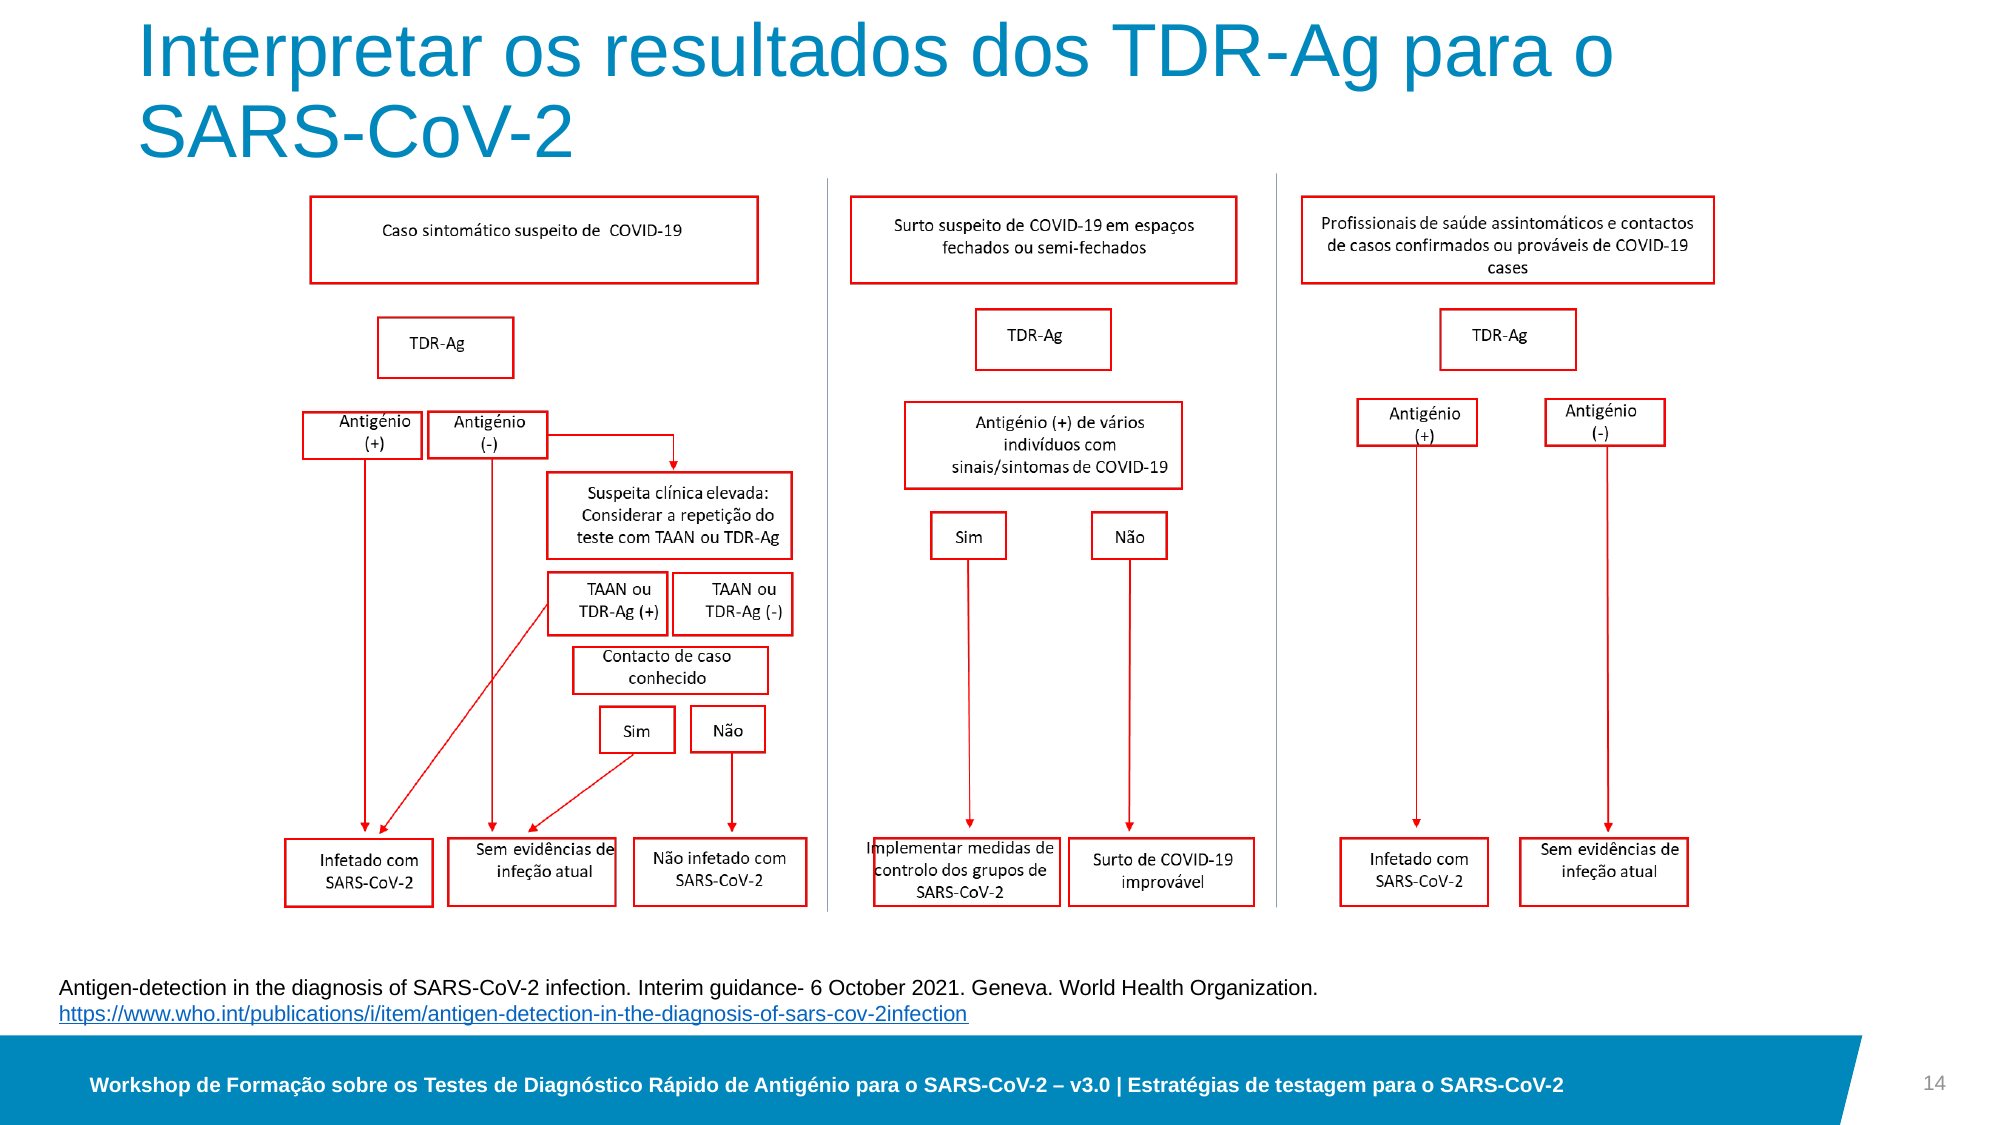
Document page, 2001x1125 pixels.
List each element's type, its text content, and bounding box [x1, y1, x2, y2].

picture [283, 173, 1715, 914]
slide_number 14 [1862, 1035, 1947, 1125]
title Interpretar os resultados dos TDR-Ag para o SARS-CoV-2 [137, 66, 1862, 174]
text_box Antigen-detection in the diagnosis of SARS-CoV-2 infection. Interim guidance- 6 October 2021. Geneva. World Health Organization. https://www.who.int/publications/i/item/antigen-detection-in-the-diagnosis-of-sars-cov-2infection [43, 965, 1956, 1034]
footer Workshop de Formação sobre os Testes de Diagnóstico Rápido de Antigénio para o SARS-CoV-2 – v3.0 | Estratégias de testagem para o SARS-CoV-2 [89, 1042, 1580, 1125]
